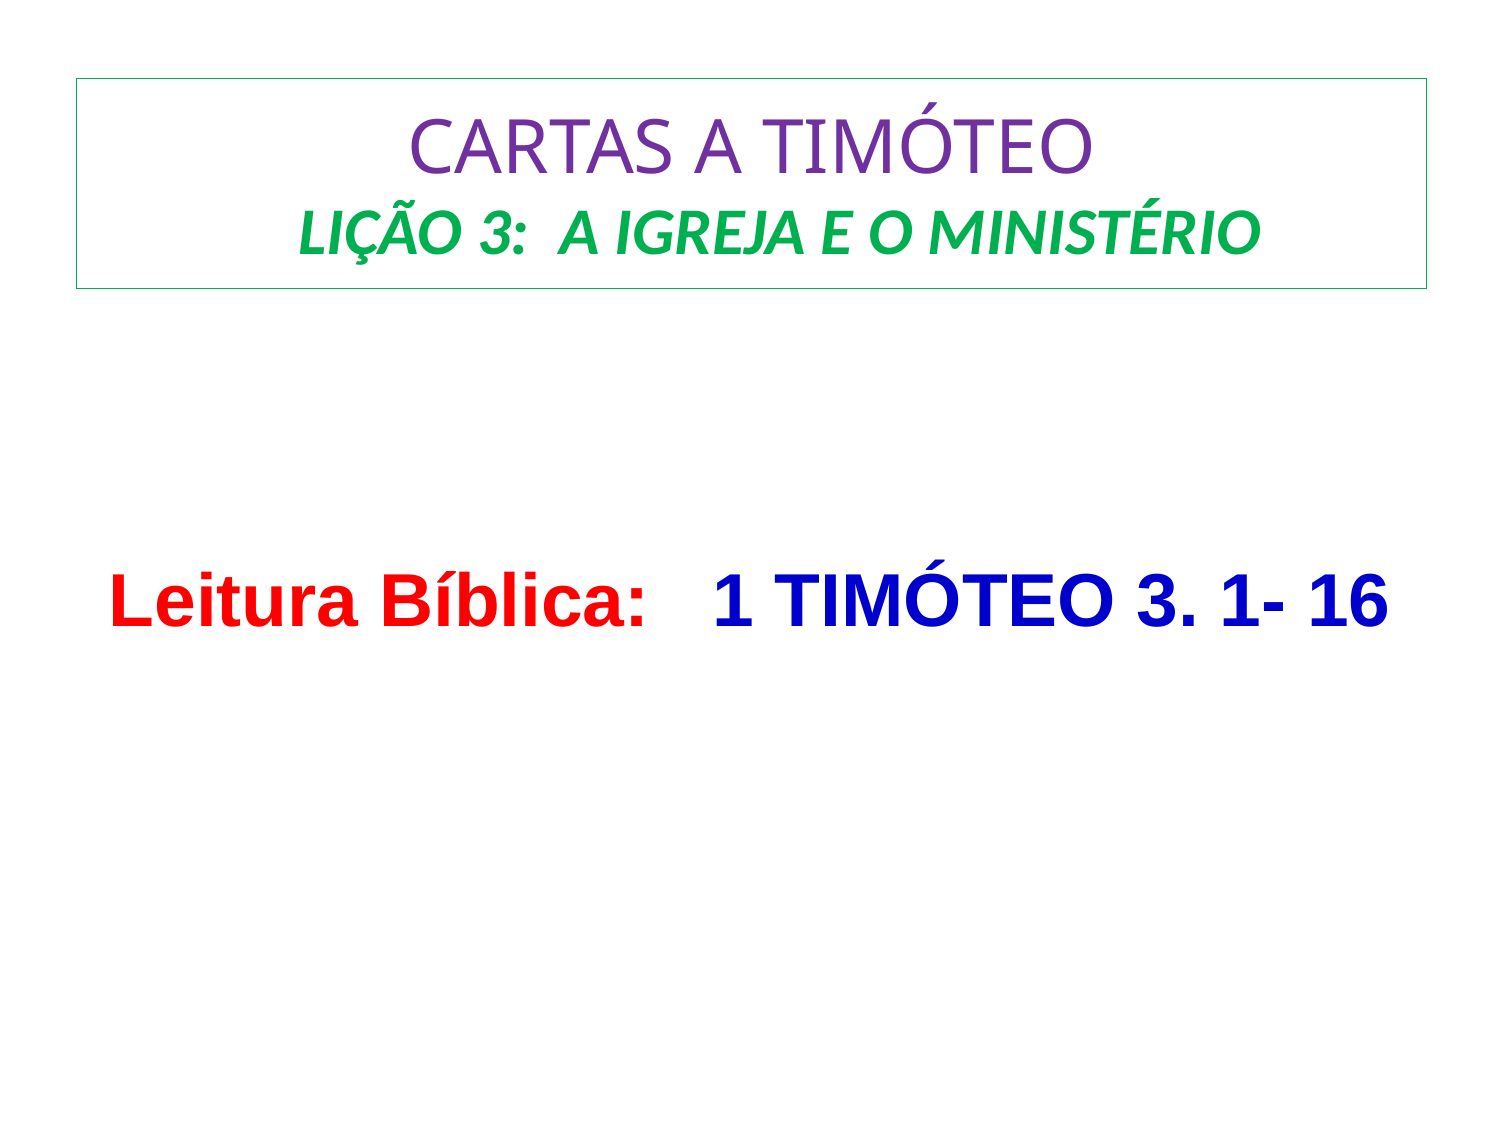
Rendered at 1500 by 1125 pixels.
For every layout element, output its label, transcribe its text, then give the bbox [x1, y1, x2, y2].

list Leitura Bíblica: 1 TIMÓTEO 3. 1- 16 [75, 262, 1425, 1005]
title CARTAS A TIMÓTEO LIÇÃO 3: A IGREJA E O MINISTÉRIO [76, 78, 1427, 289]
